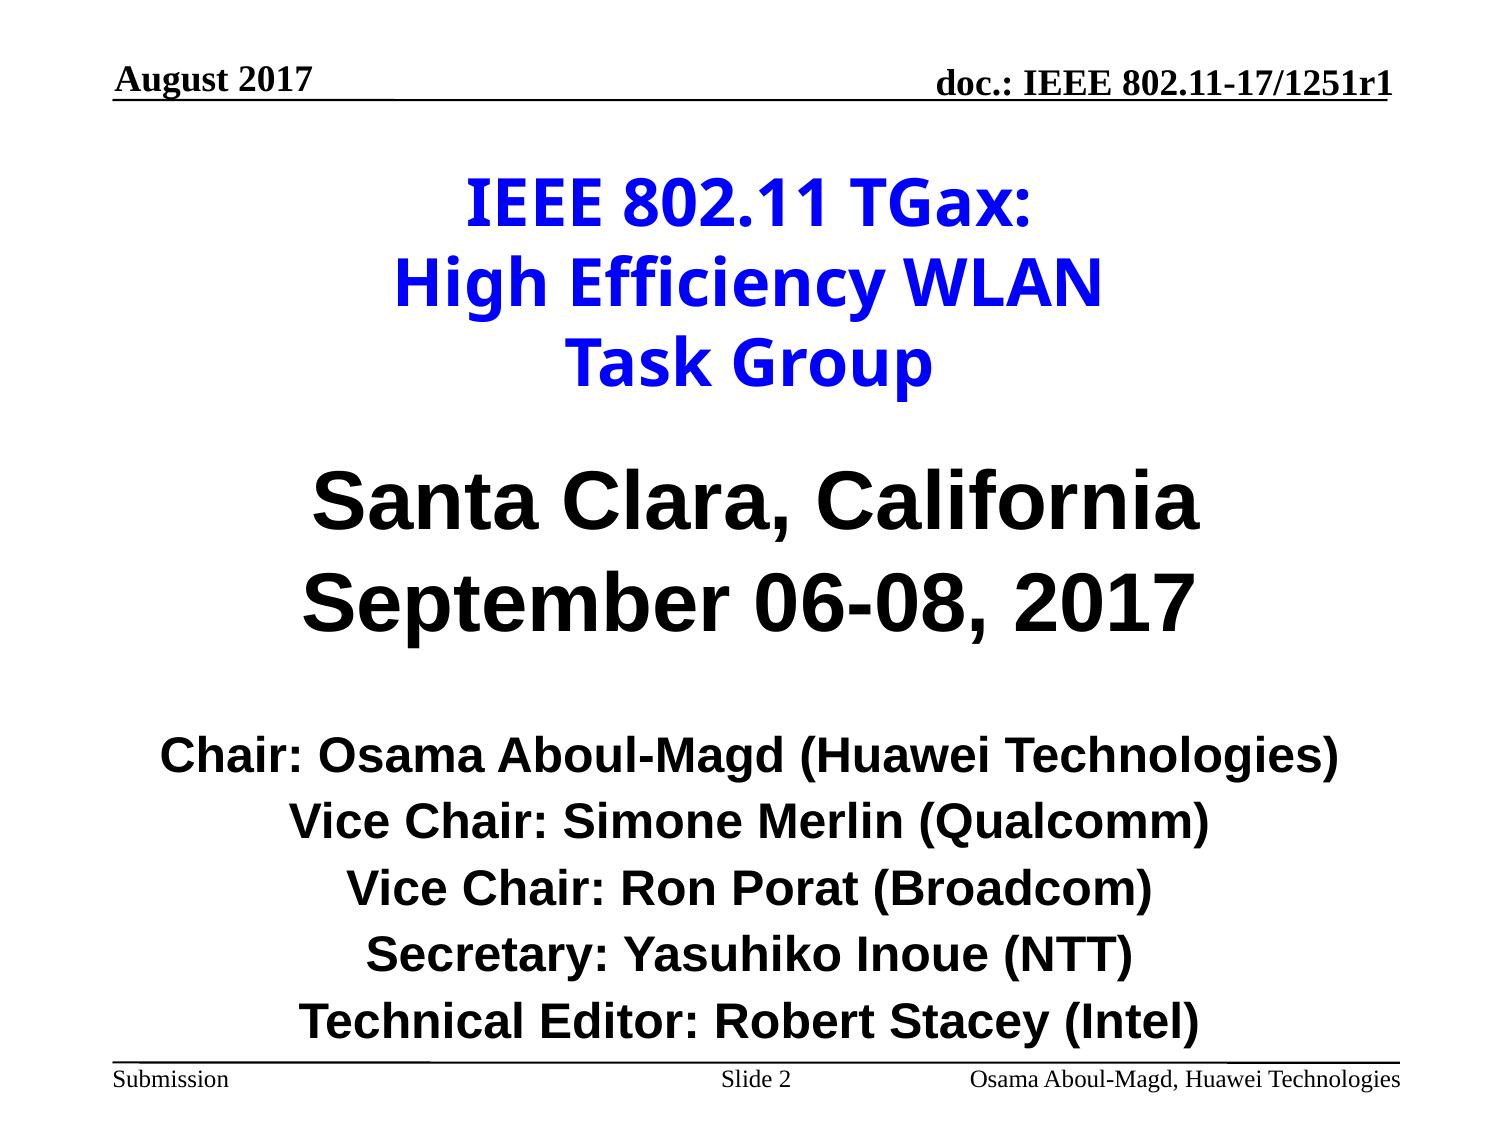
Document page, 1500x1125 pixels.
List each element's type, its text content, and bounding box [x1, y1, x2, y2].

footer Osama Aboul-Magd, Huawei Technologies [878, 1061, 1402, 1093]
title IEEE 802.11 TGax: High Efficiency WLAN Task Group [112, 112, 1388, 288]
list Santa Clara, California September 06-08, 2017 Chair: Osama Aboul-Magd (Huawei Technologies) Vice Chair: Simone Merlin (Qualcomm) Vice Chair: Ron Porat (Broadcom) Secretary: Yasuhiko Inoue (NTT) Technical Editor: Robert Stacey (Intel) [112, 449, 1388, 938]
slide_number Slide 2 [712, 1061, 800, 1123]
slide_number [114, 54, 423, 100]
